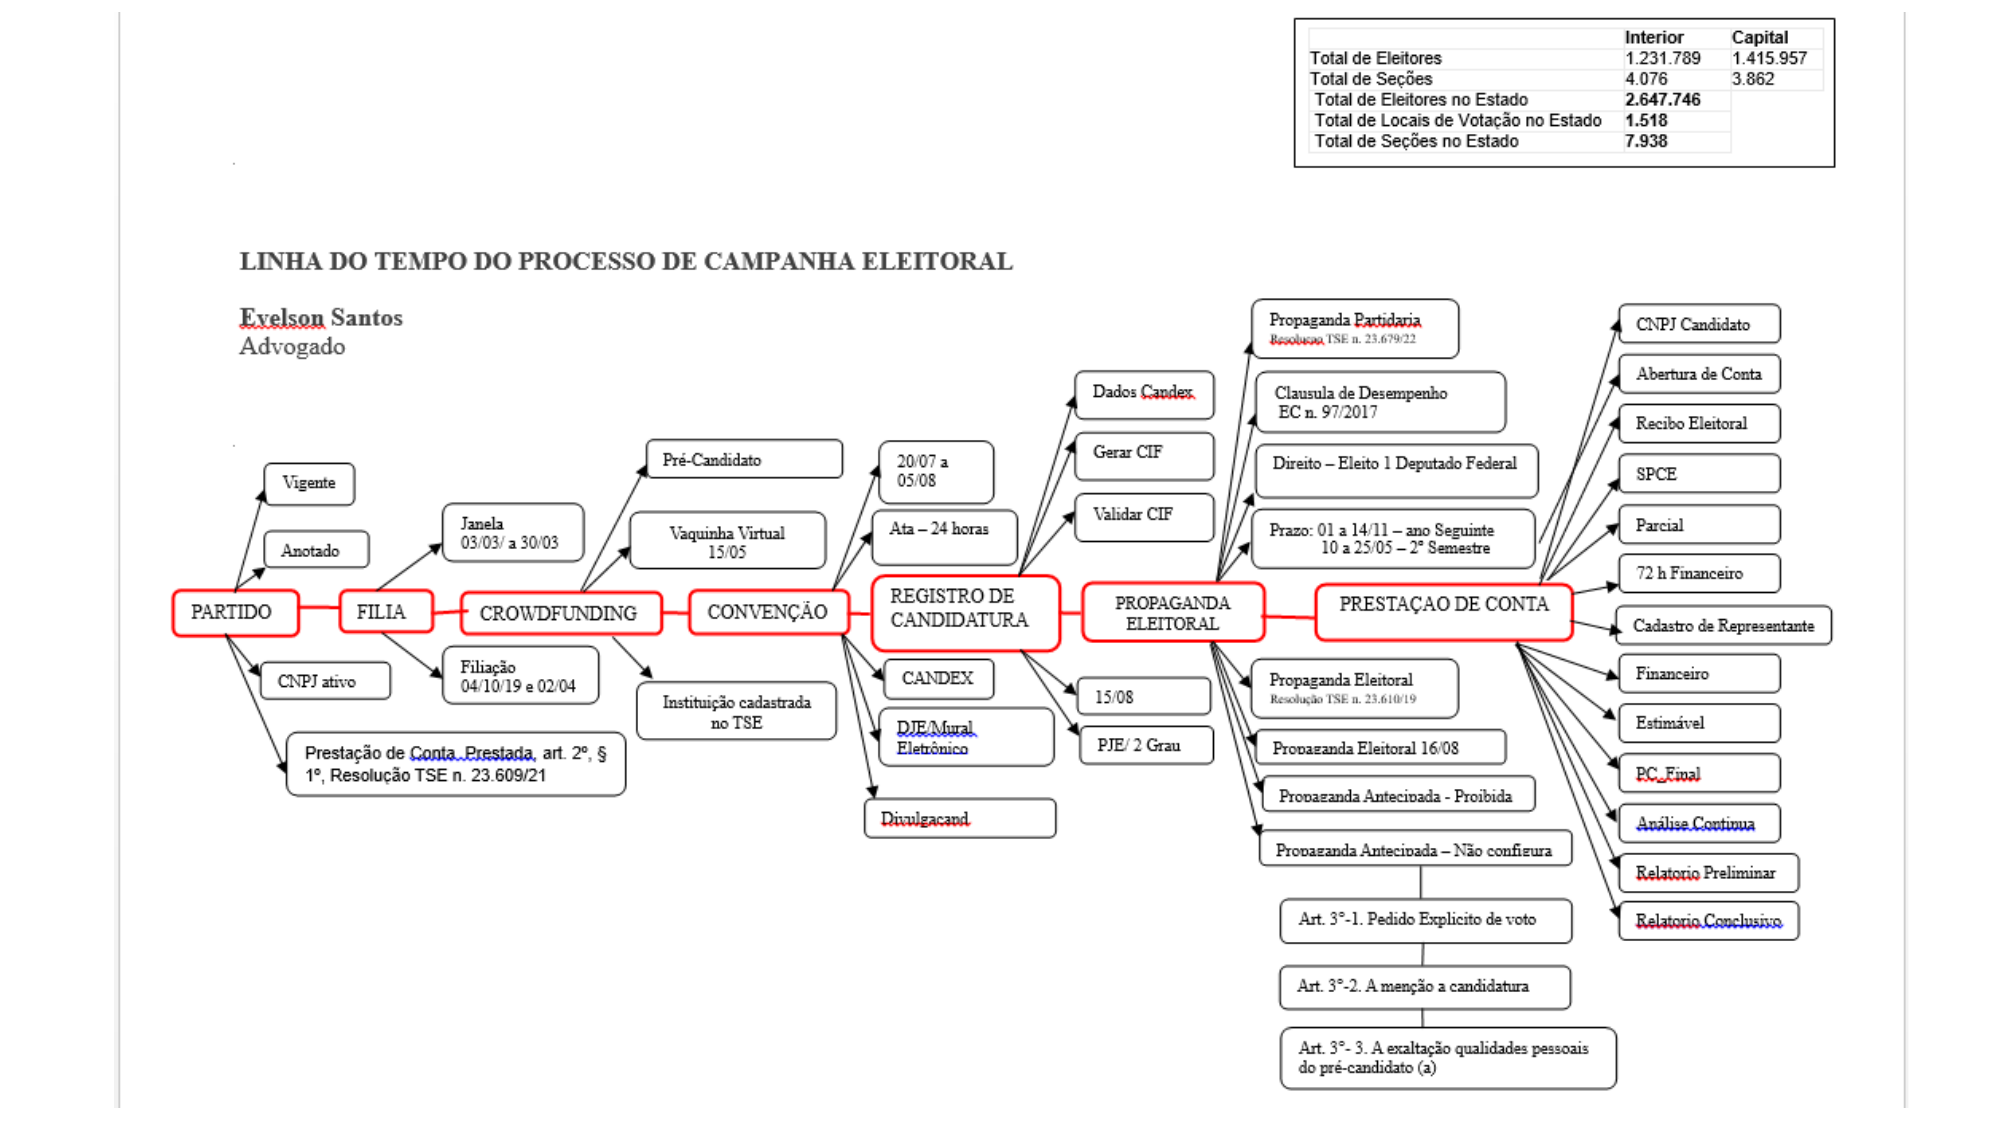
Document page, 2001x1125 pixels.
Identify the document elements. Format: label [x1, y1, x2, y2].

picture [114, 12, 1909, 1108]
